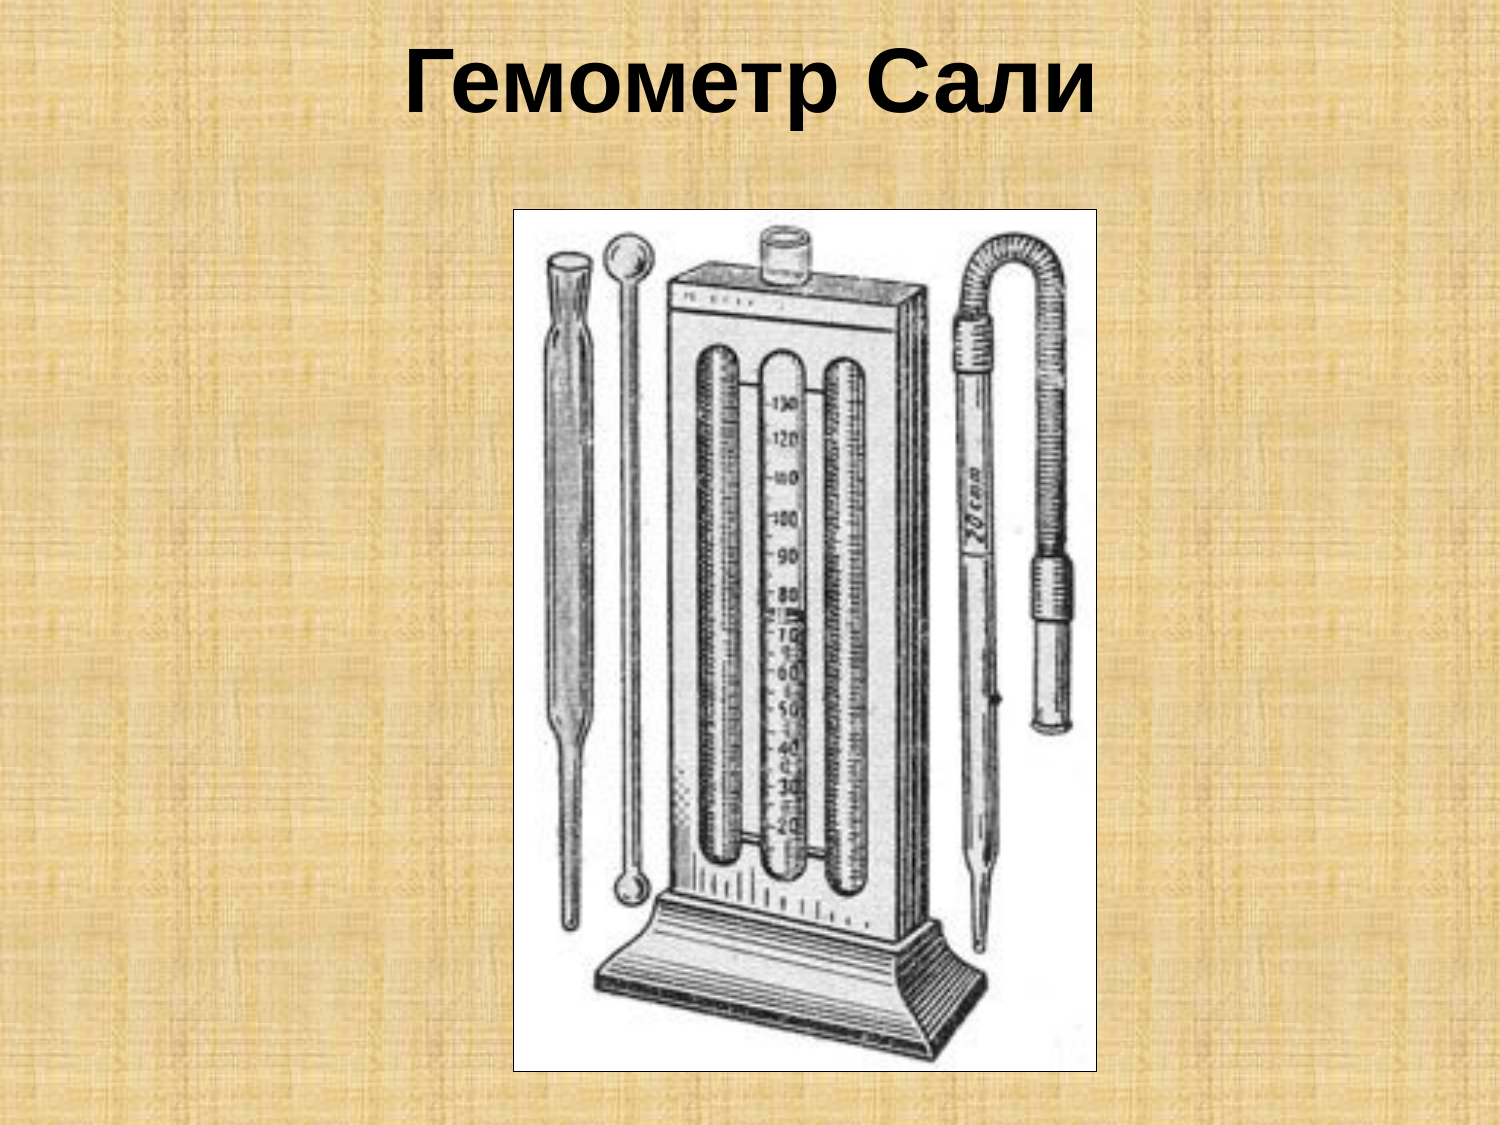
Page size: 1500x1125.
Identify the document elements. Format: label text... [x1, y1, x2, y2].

title Гемометр Сали [76, 0, 1427, 152]
picture [0, 0, 1500, 1125]
